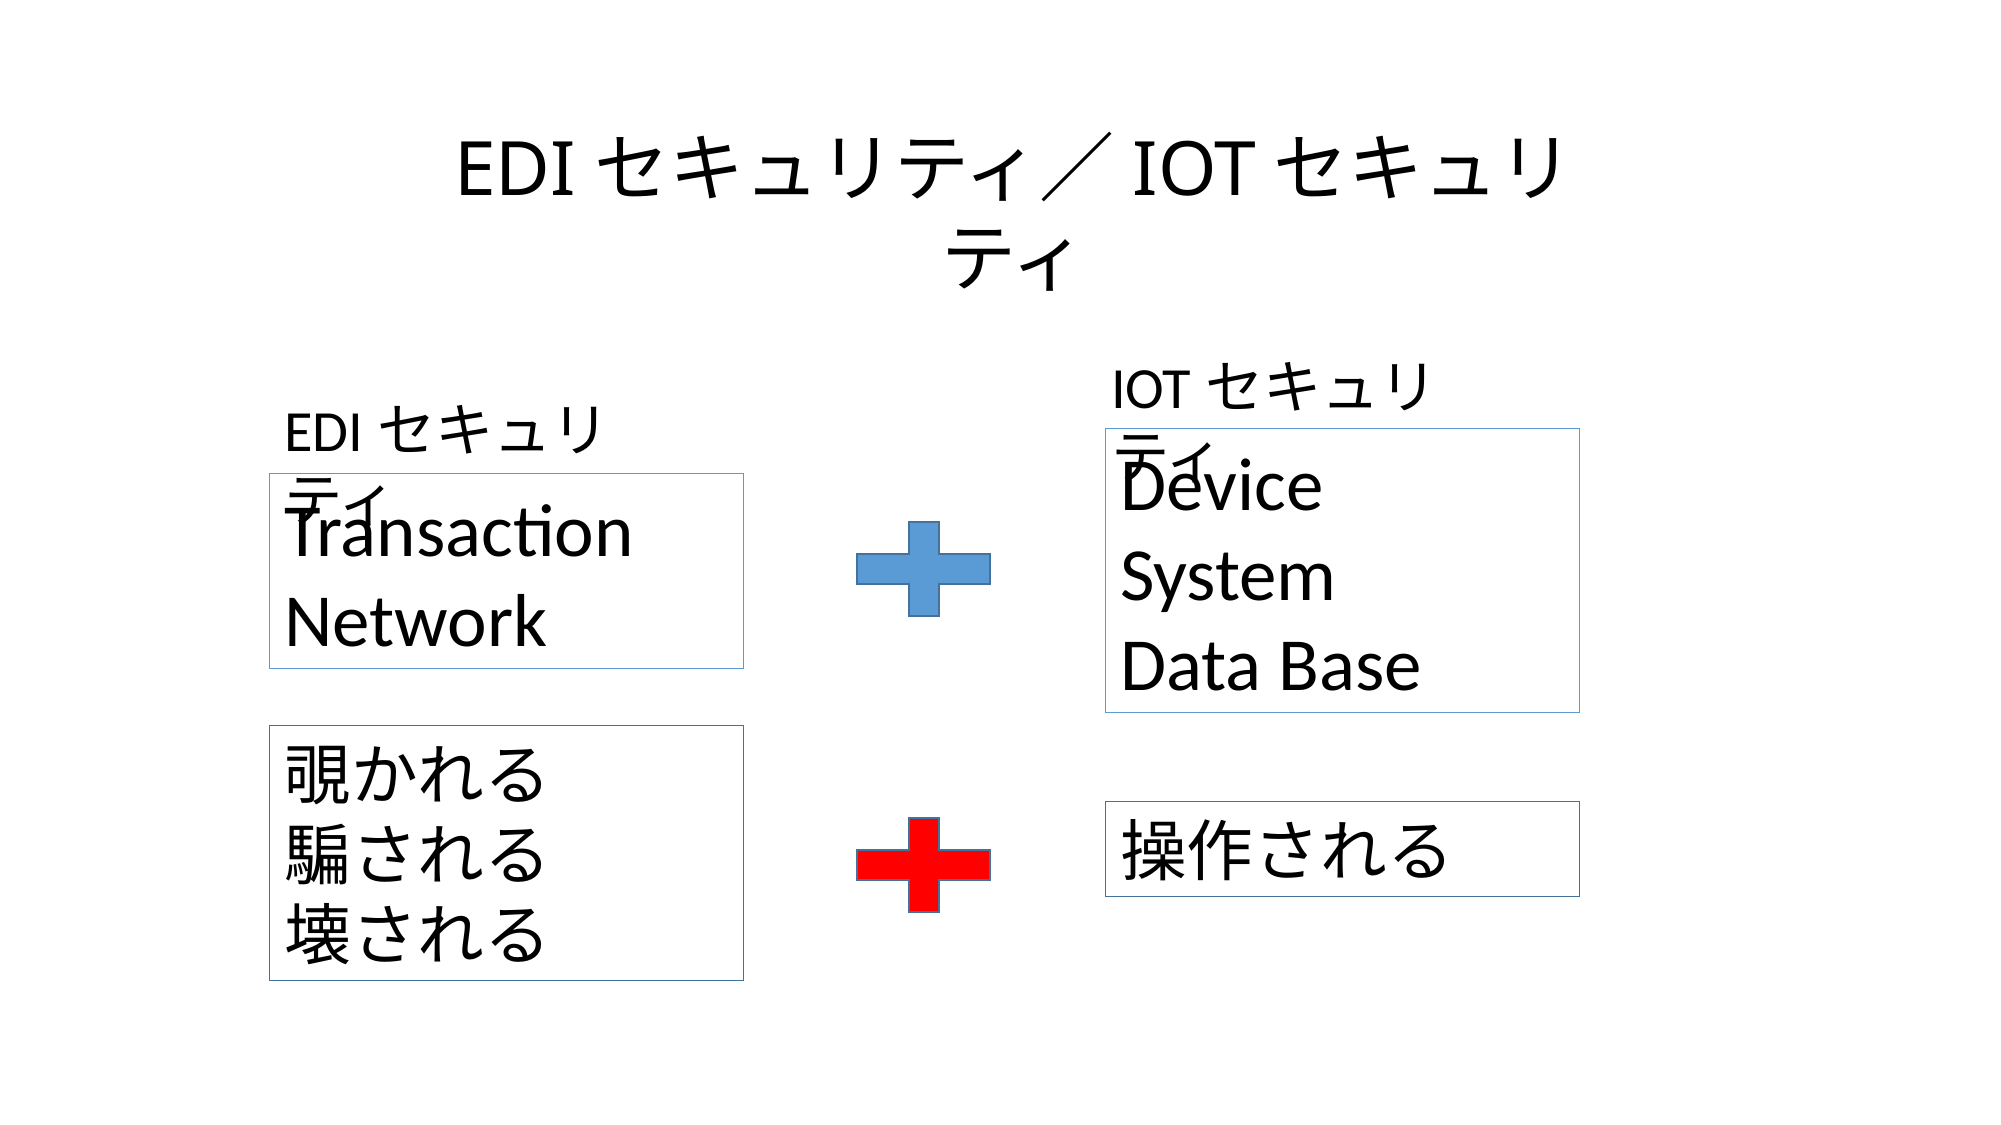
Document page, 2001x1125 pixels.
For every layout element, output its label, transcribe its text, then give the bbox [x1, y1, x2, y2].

text_box [856, 817, 991, 913]
text_box EDIセキュリティ [269, 385, 689, 540]
text_box Transaction Network [269, 473, 744, 669]
text_box EDIセキュリティ／IOTセキュリティ [413, 112, 1616, 308]
text_box Device System Data Base [1105, 428, 1580, 713]
text_box IOTセキュリティ [1096, 342, 1516, 498]
text_box 操作される [1105, 801, 1580, 897]
text_box 覗かれる 騙される 壊される [269, 725, 744, 981]
text_box [856, 521, 991, 617]
